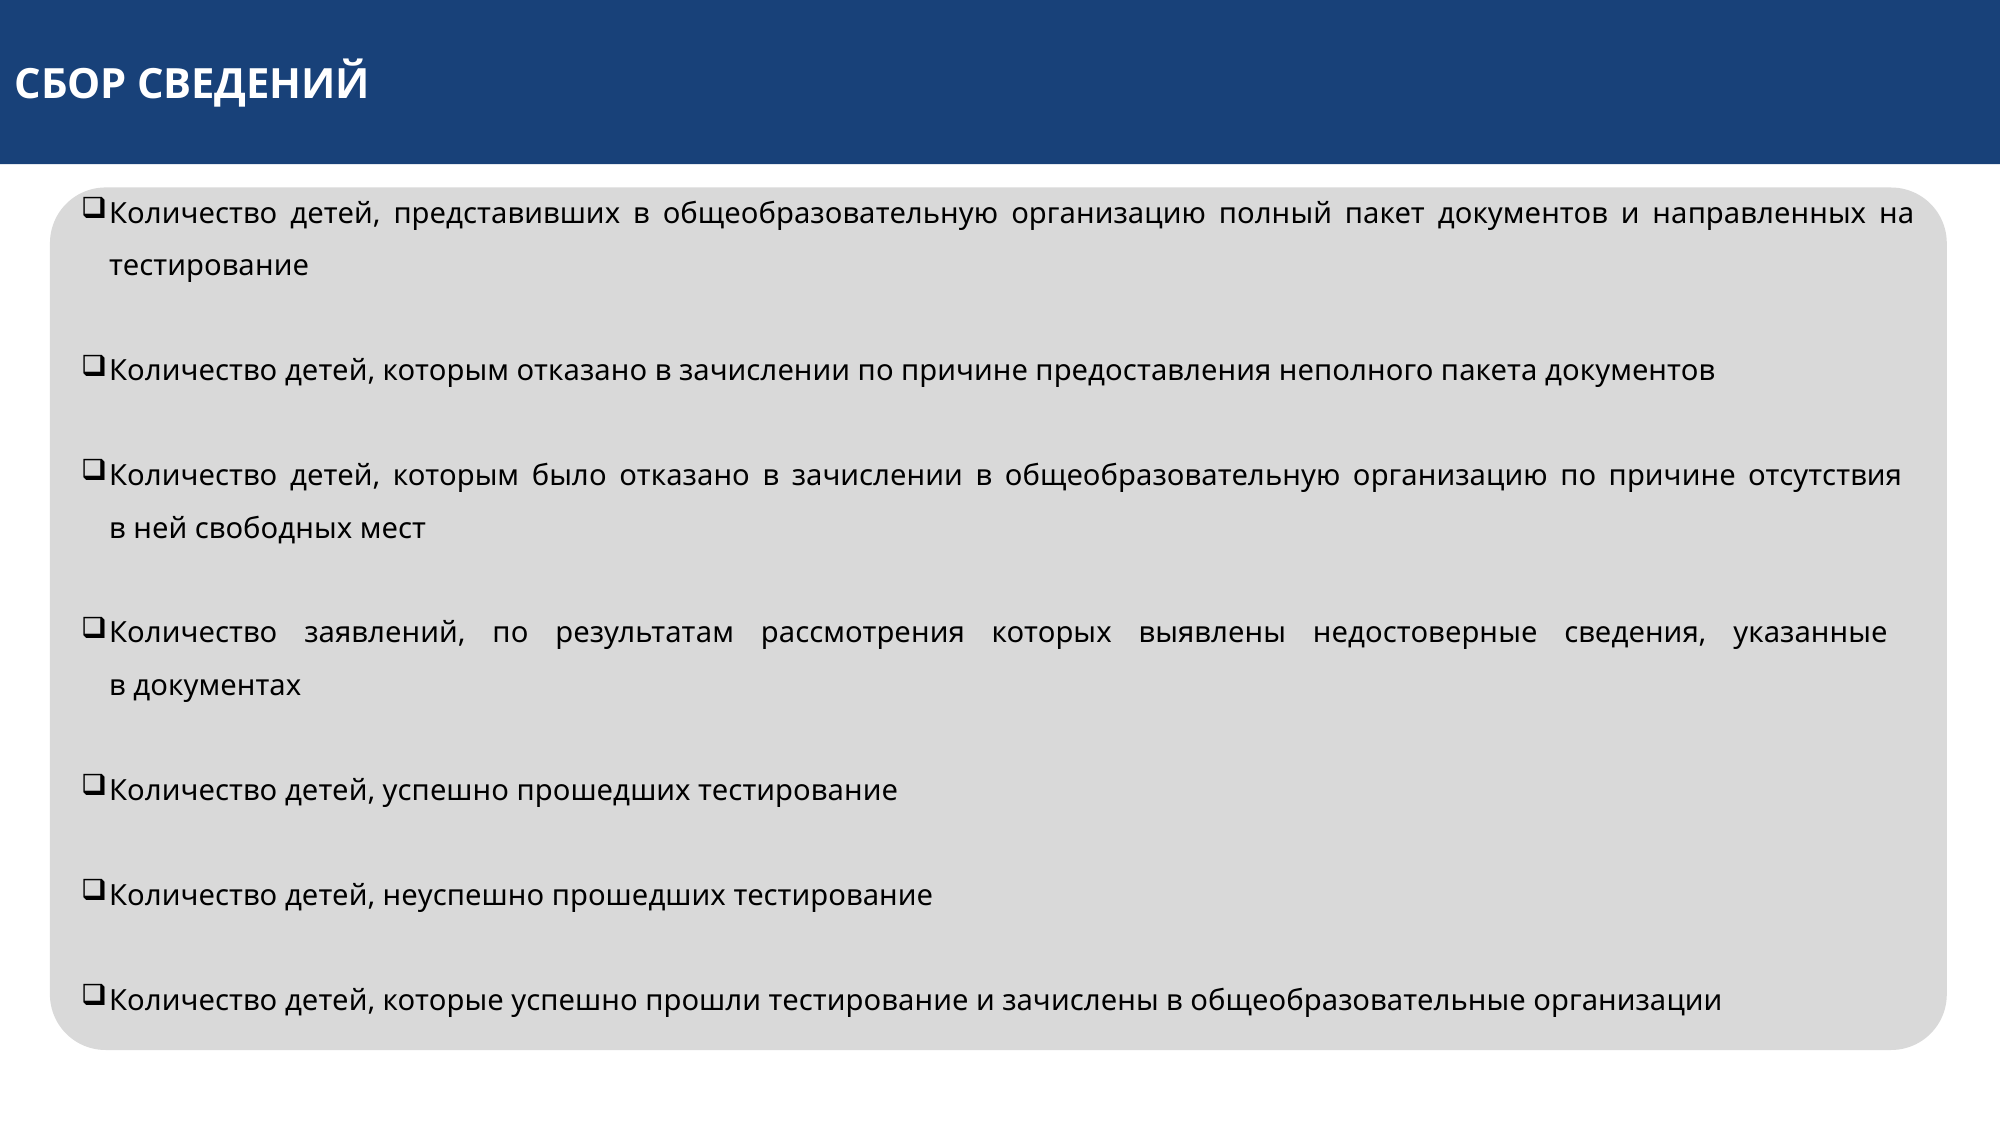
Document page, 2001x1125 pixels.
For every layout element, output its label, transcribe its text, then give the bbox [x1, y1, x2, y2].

text_box СБОР СВЕДЕНИЙ [0, 0, 2000, 165]
text_box Количество детей, представивших в общеобразовательную организацию полный пакет документов и направленных на тестирование Количество детей, которым отказано в зачислении по причине предоставления неполного пакета документов Количество детей, которым было отказано в зачислении в общеобразовательную организацию по причине отсутствия в ней свободных мест Количество заявлений, по результатам рассмотрения которых выявлены недостоверные сведения, указанные в документах Количество детей, успешно прошедших тестирование Количество детей, неуспешно прошедших тестирование Количество детей, которые успешно прошли тестирование и зачислены в общеобразовательные организации [49, 187, 1947, 1051]
